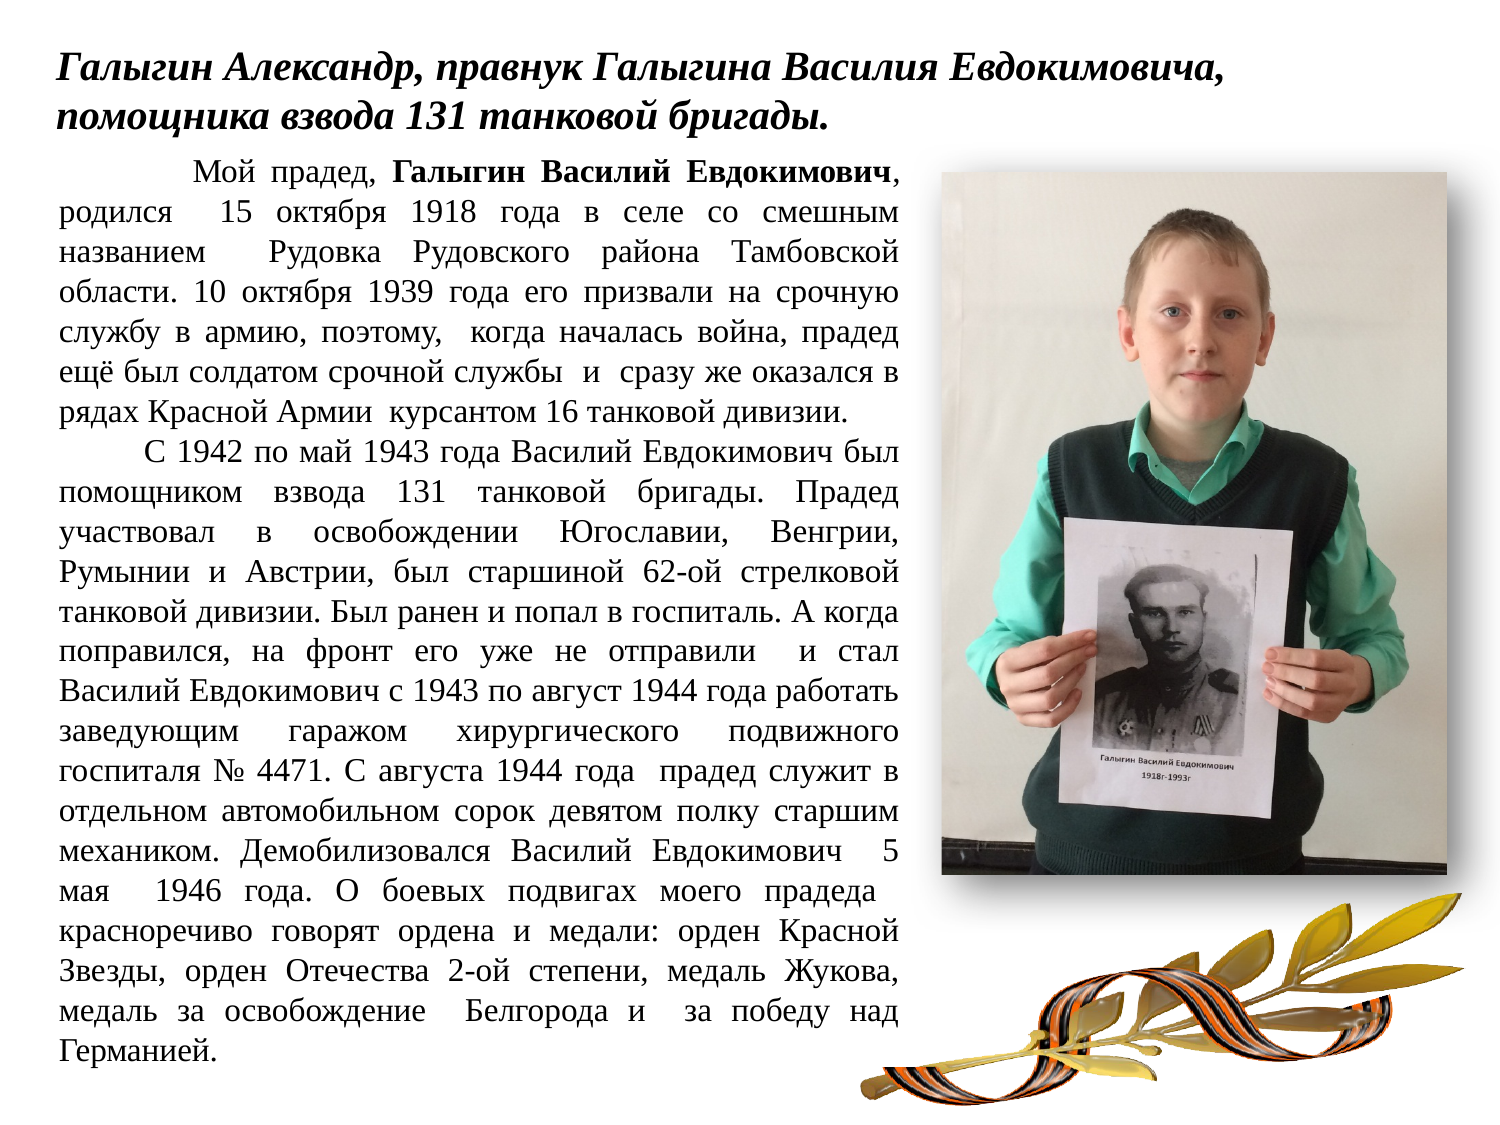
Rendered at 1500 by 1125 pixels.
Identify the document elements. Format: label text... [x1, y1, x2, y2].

text_box Галыгин Александр, правнук Галыгина Василия Евдокимовича, помощника взвода 131 танковой бригады. [41, 30, 1447, 146]
text_box Мой прадед, Галыгин Василий Евдокимович, родился 15 октября 1918 года в селе со смешным названием Рудовка Рудовского района Тамбовской области. 10 октября 1939 года его призвали на срочную службу в армию, поэтому, когда началась война, прадед ещё был солдатом срочной службы и сразу же оказался в рядах Красной Армии курсантом 16 танковой дивизии. С 1942 по май 1943 года Василий Евдокимович был помощником взвода 131 танковой бригады. Прадед участвовал в освобождении Югославии, Венгрии, Румынии и Австрии, был старшиной 62-ой стрелковой танковой дивизии. Был ранен и попал в госпиталь. А когда поправился, на фронт его уже не отправили и стал Василий Евдокимович с 1943 по август 1944 года работать заведующим гаражом хирургического подвижного госпиталя № 4471. С августа 1944 года прадед служит в отдельном автомобильном сорок девятом полку старшим механиком. Демобилизовался Василий Евдокимович 5 мая 1946 года. О боевых подвигах моего прадеда красноречиво говорят ордена и медали: орден Красной Звезды, орден Отечества 2-ой степени, медаль Жукова, медаль за освобождение Белгорода и за победу над Германией. [44, 137, 916, 1116]
picture [941, 172, 1448, 875]
picture [859, 892, 1466, 1107]
